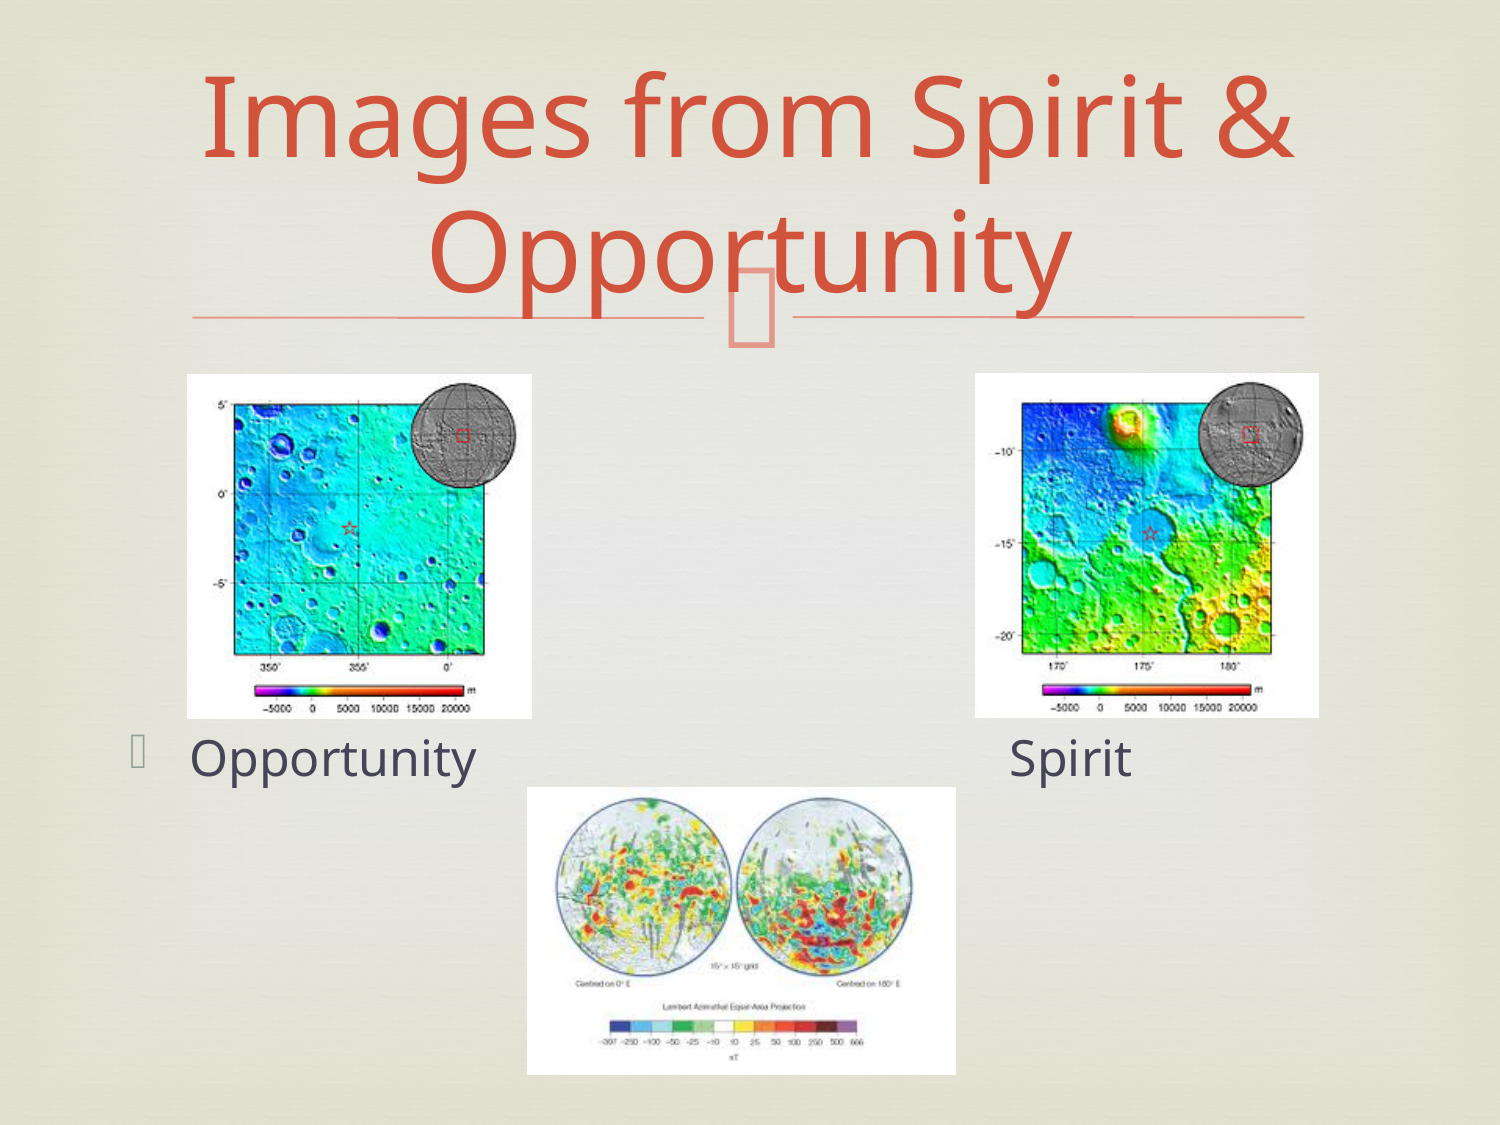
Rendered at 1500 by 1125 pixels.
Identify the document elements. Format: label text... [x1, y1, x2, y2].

title Images from Spirit & Opportunity [112, 93, 1386, 267]
picture [526, 786, 957, 1076]
picture [186, 374, 532, 720]
picture [974, 373, 1320, 719]
list Opportunity Spirit [114, 368, 1386, 1005]
